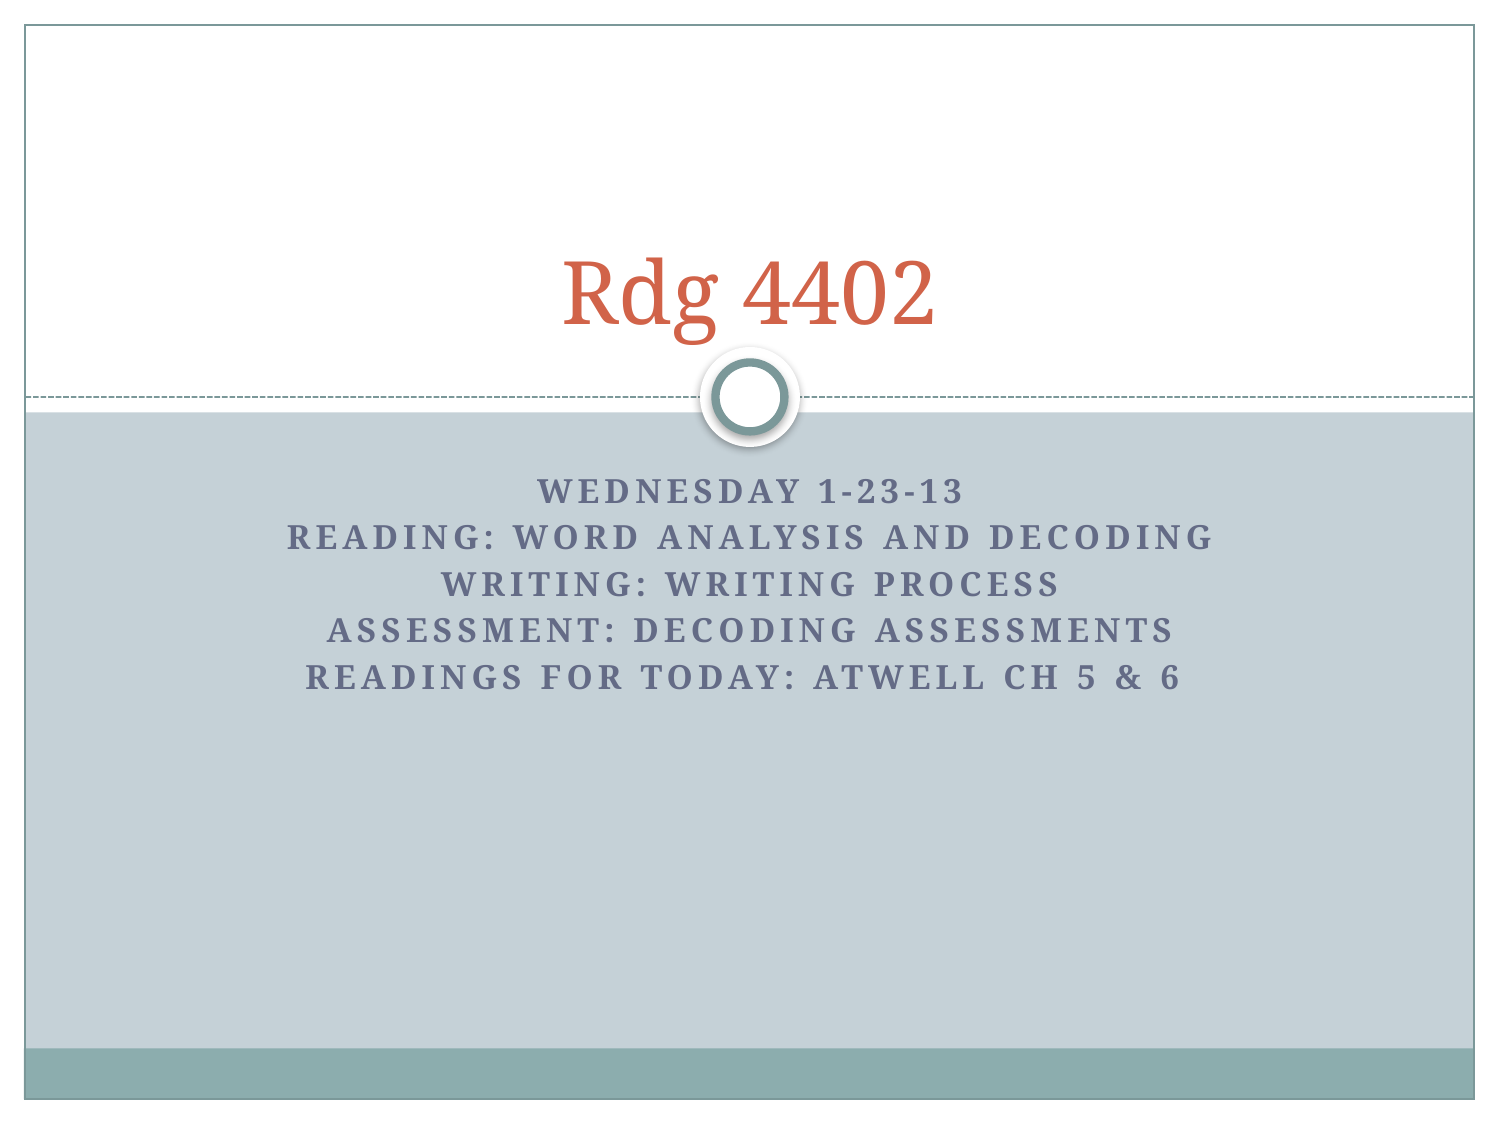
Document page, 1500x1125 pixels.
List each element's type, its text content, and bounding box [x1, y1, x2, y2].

subtitle Wednesday 1-23-13 Reading: word analysis and decoding Writing: writing process Assessment: decoding assessments Readings for today: Atwell Ch 5 & 6 [225, 462, 1275, 750]
title Rdg 4402 [112, 62, 1388, 350]
